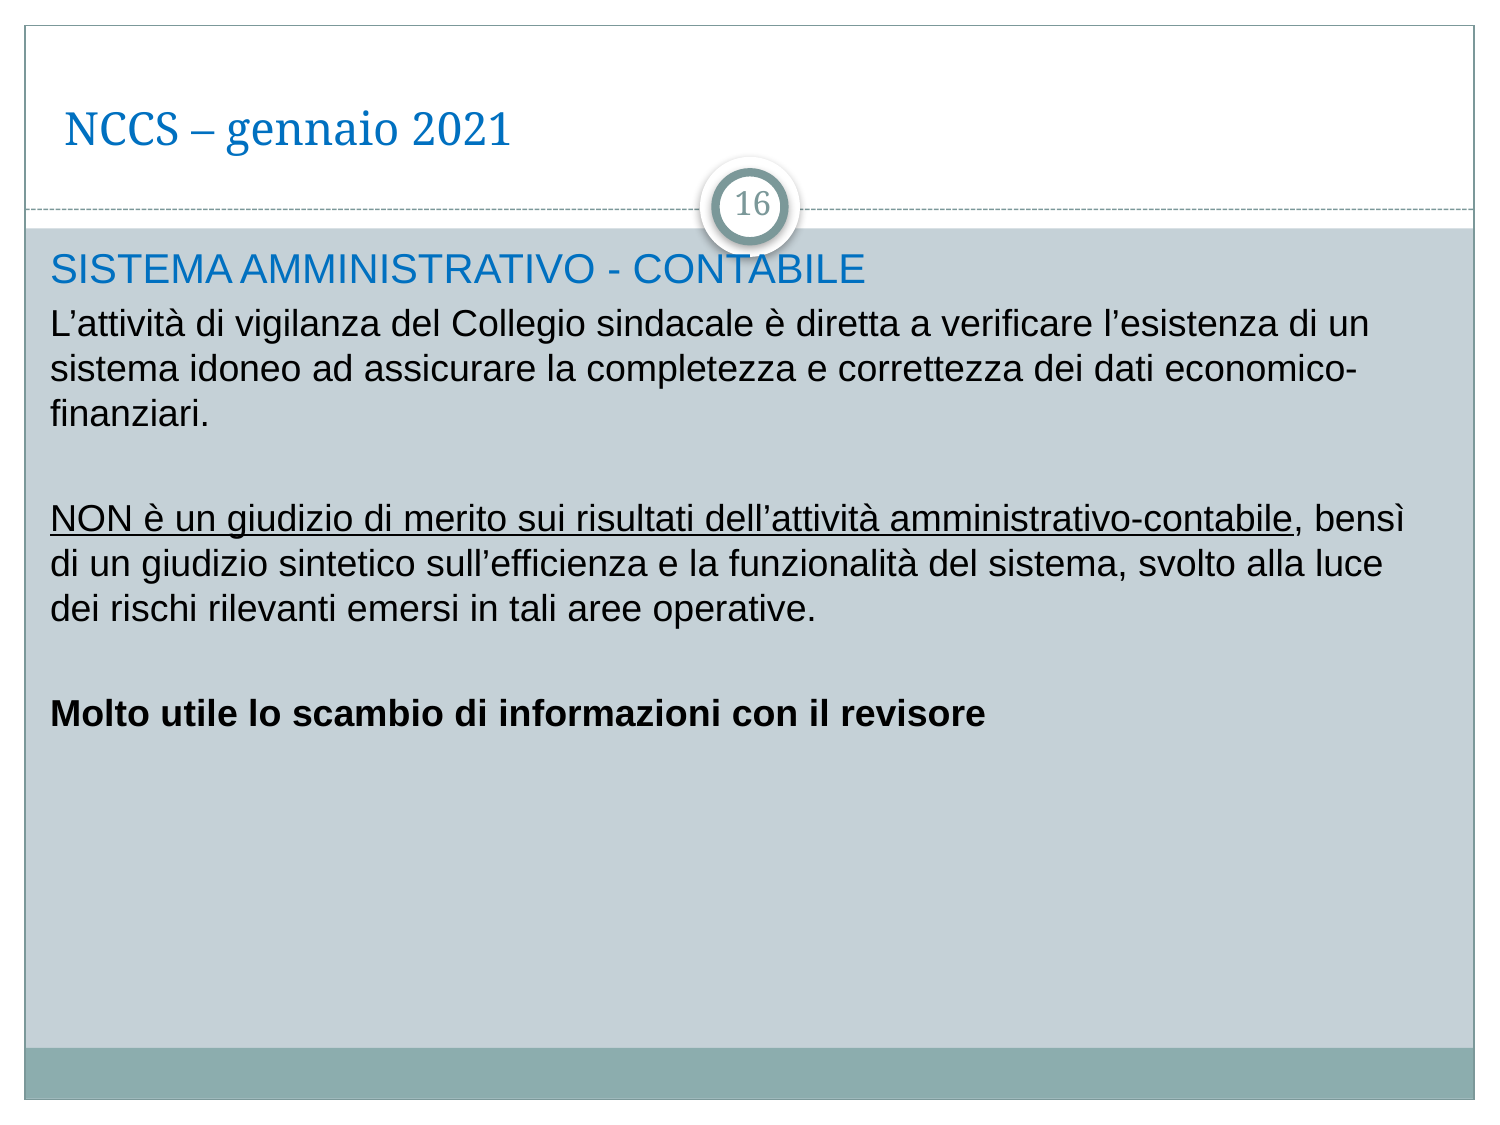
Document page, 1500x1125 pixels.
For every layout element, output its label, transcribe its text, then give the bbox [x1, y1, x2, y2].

title NCCS – gennaio 2021 [49, 37, 1450, 162]
slide_number 16 [715, 168, 791, 241]
list SISTEMA AMMINISTRATIVO - CONTABILE L’attività di vigilanza del Collegio sindacale è diretta a verificare l’esistenza di un sistema idoneo ad assicurare la completezza e correttezza dei dati economico-finanziari. NON è un giudizio di merito sui risultati dell’attività amministrativo-contabile, bensì di un giudizio sintetico sull’efficienza e la funzionalità del sistema, svolto alla luce dei rischi rilevanti emersi in tali aree operative. Molto utile lo scambio di informazioni con il revisore [35, 234, 1431, 985]
